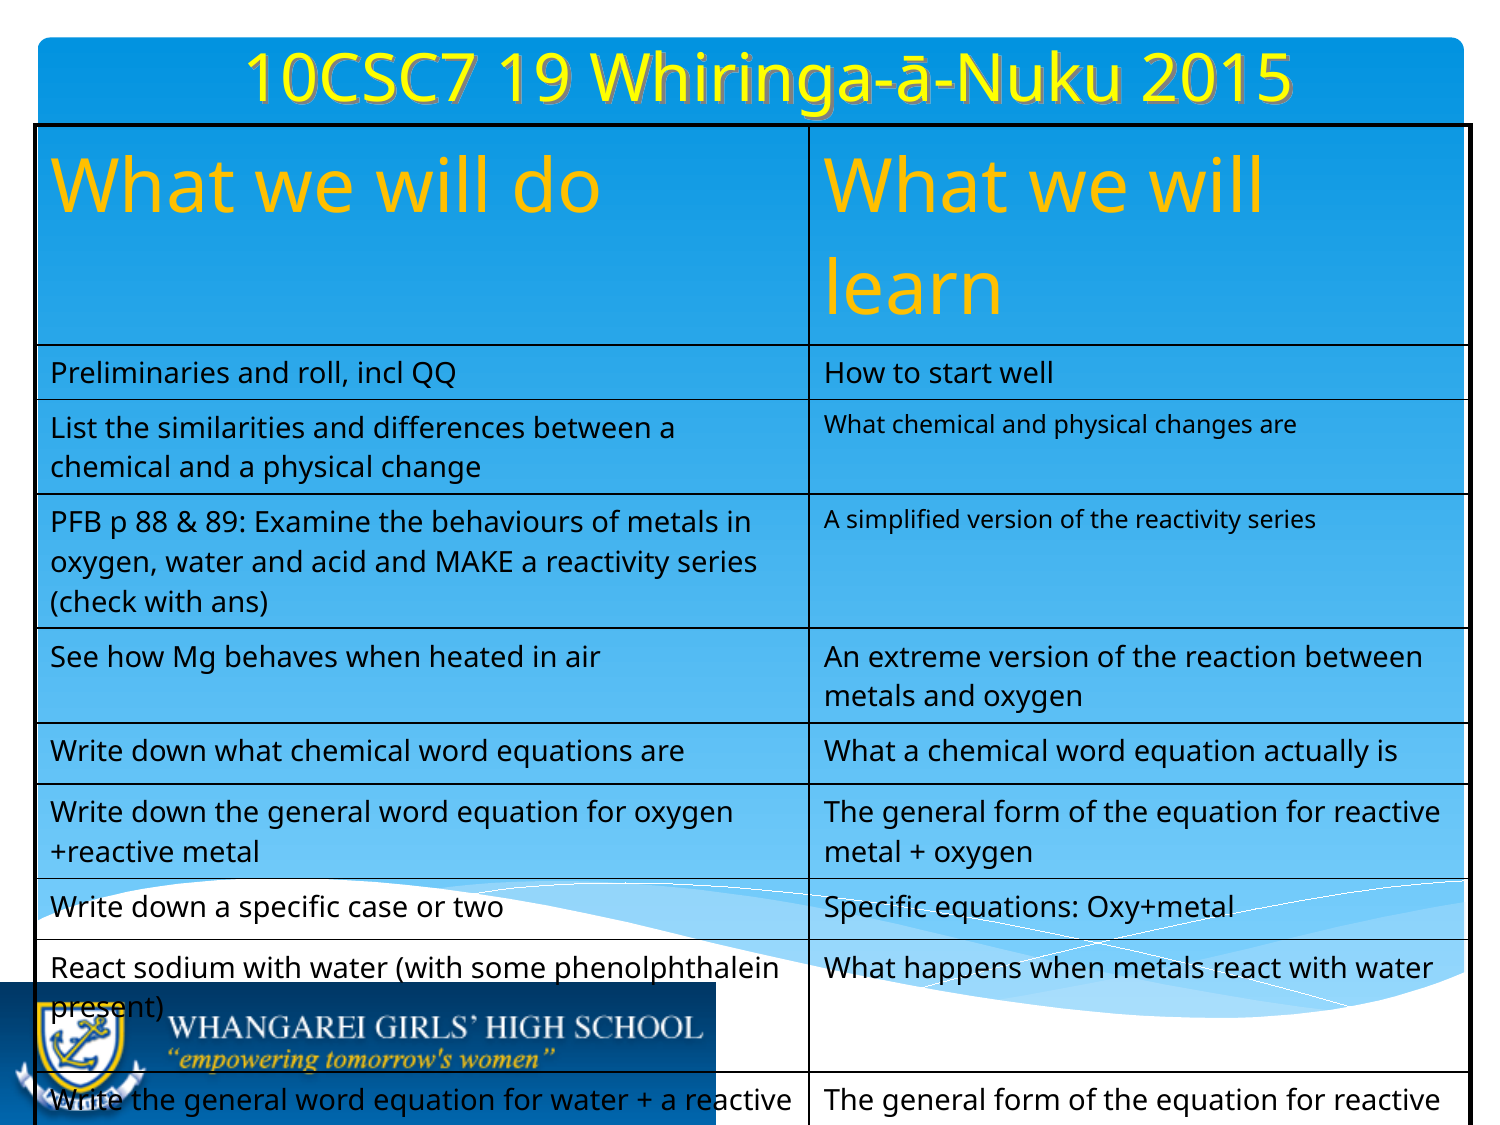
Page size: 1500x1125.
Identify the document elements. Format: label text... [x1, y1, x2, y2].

table_cell What a chemical word equation actually is [810, 724, 1468, 783]
table_cell Preliminaries and roll, incl QQ [37, 346, 808, 399]
table_cell Write down a specific case or two [37, 879, 808, 939]
table_cell List the similarities and differences between a chemical and a physical change [37, 400, 808, 493]
table_cell The general form of the equation for reactive metal + water [810, 1073, 1468, 1125]
table_header What we will do [37, 127, 808, 344]
table_cell The general form of the equation for reactive metal + oxygen [810, 785, 1468, 878]
table_cell Write the general word equation for water + a reactive metal [721, 1073, 808, 1125]
text_box 10CSC7 19 Whiringa-ā-Nuku 2015 [162, 24, 1375, 123]
table_cell Write down what chemical word equations are [37, 724, 808, 783]
table_cell PFB p 88 & 89: Examine the behaviours of metals in oxygen, water and acid and MAKE a reactivity series (check with ans) [37, 495, 808, 627]
table_cell An extreme version of the reaction between metals and oxygen [810, 629, 1468, 722]
table_cell What happens when metals react with water [810, 940, 1468, 1071]
table_cell How to start well [810, 346, 1468, 399]
table_cell Specific equations: Oxy+metal [810, 879, 1468, 939]
picture [0, 982, 716, 1125]
table_cell Write down the general word equation for oxygen +reactive metal [37, 785, 808, 878]
table_cell See how Mg behaves when heated in air [37, 629, 808, 722]
table_header What we will learn [810, 127, 1468, 344]
table_cell What chemical and physical changes are [810, 400, 1468, 493]
table_cell A simplified version of the reactivity series [810, 495, 1468, 627]
table_cell React sodium with water (with some phenolphthalein present) [37, 940, 808, 1071]
